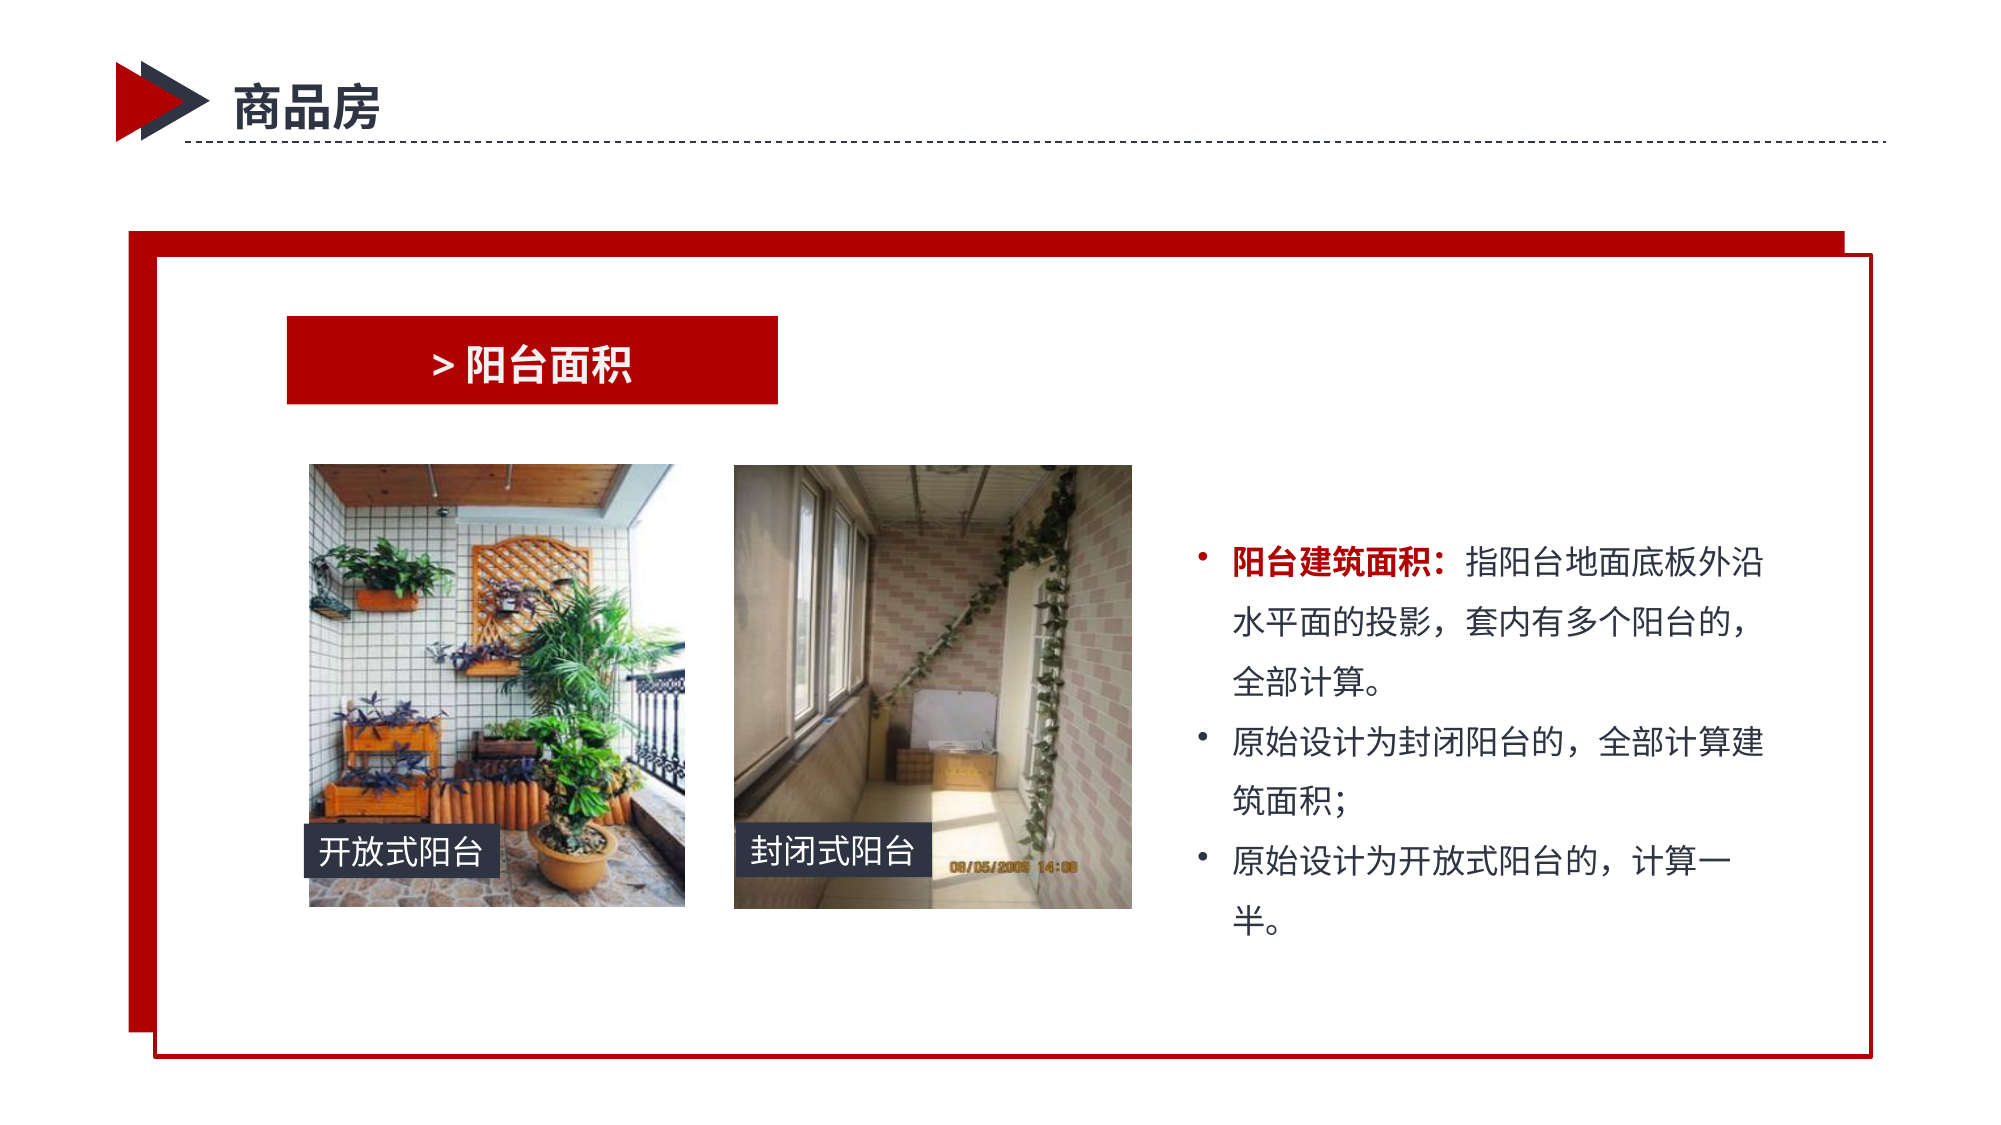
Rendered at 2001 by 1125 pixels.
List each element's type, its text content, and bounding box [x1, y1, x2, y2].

picture [309, 464, 685, 907]
text_box 商品房 [199, 68, 415, 157]
picture [734, 464, 1133, 909]
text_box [128, 230, 1872, 1057]
